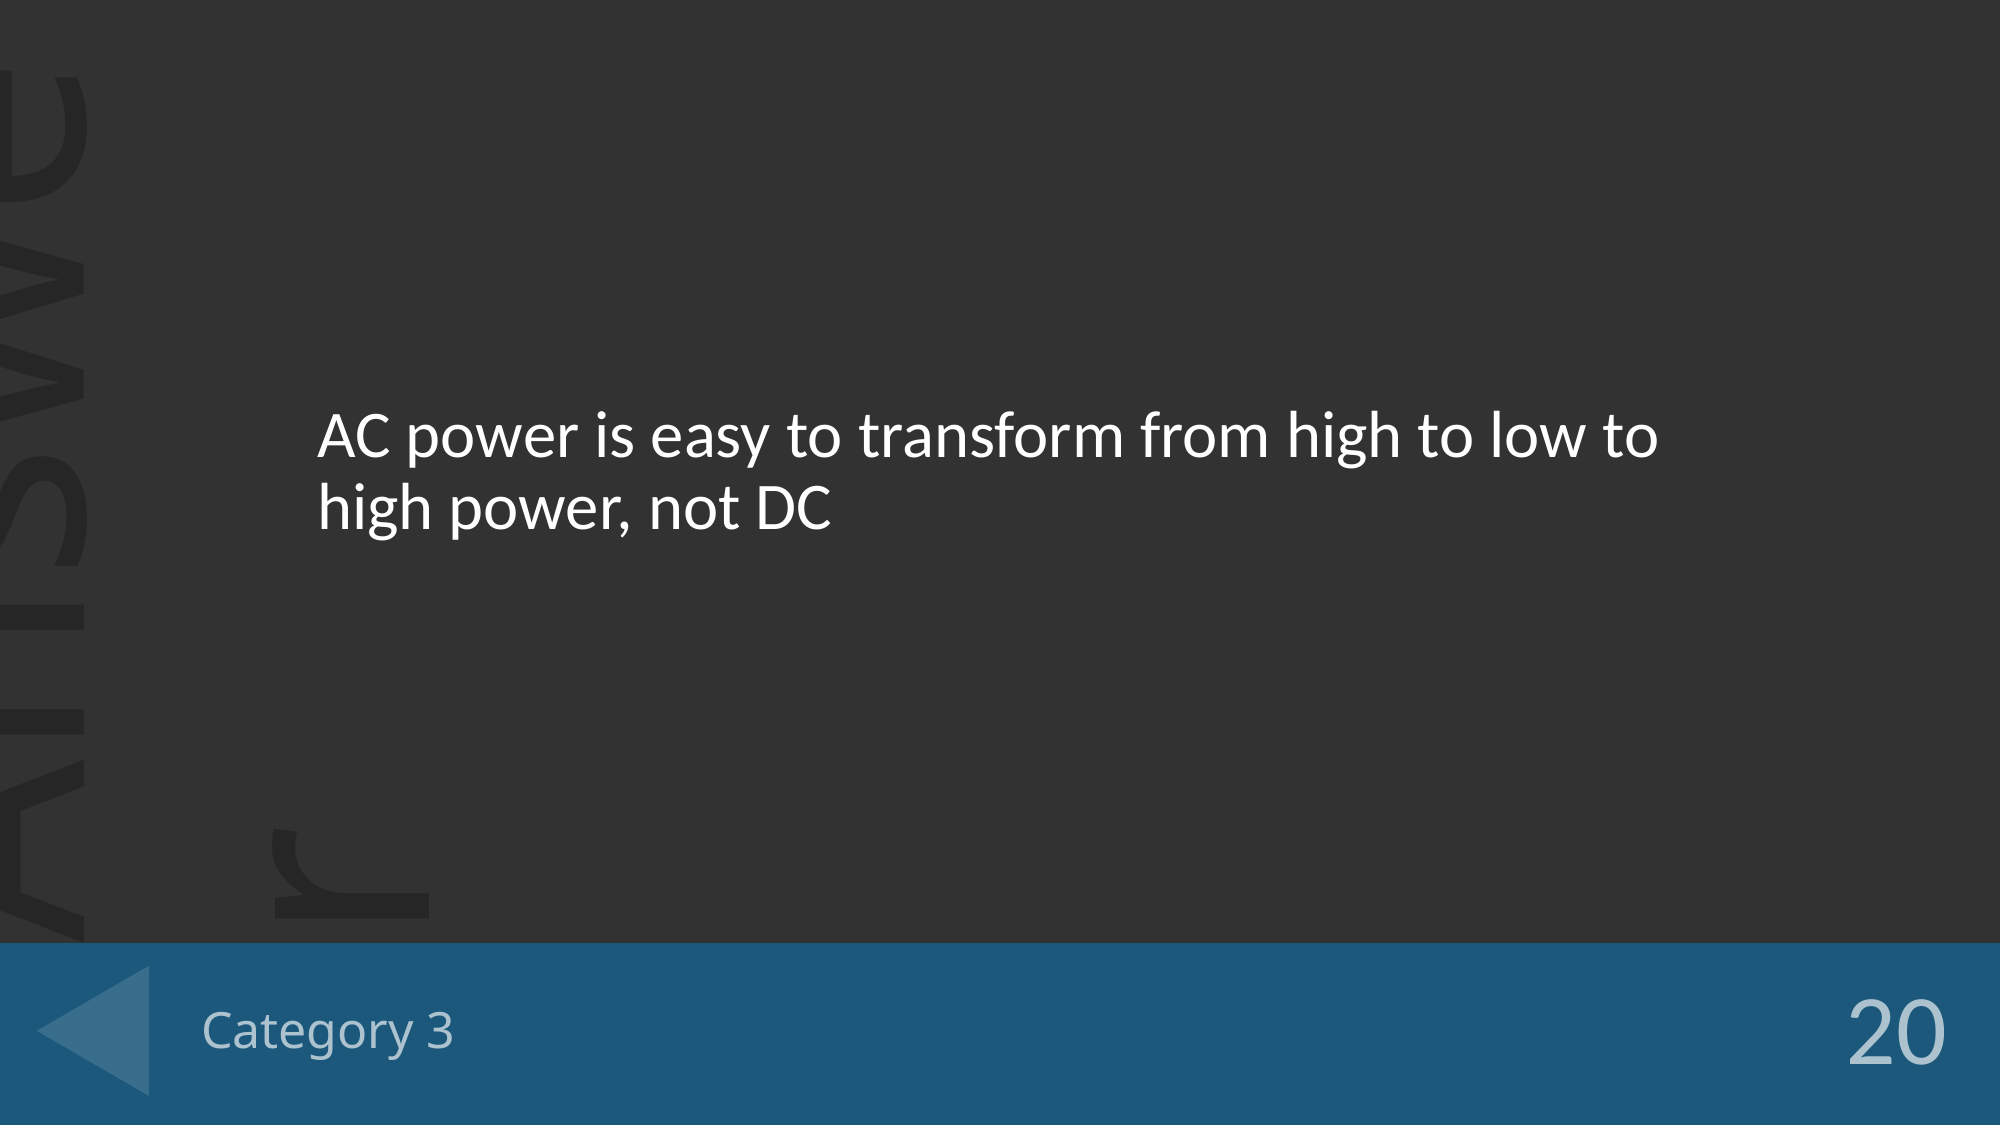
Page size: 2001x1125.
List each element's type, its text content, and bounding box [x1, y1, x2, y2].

list 20 [1494, 967, 1963, 1097]
title Category 3 [185, 967, 1494, 1097]
list AC power is easy to transform from high to low to high power, not DC [302, 307, 1760, 636]
